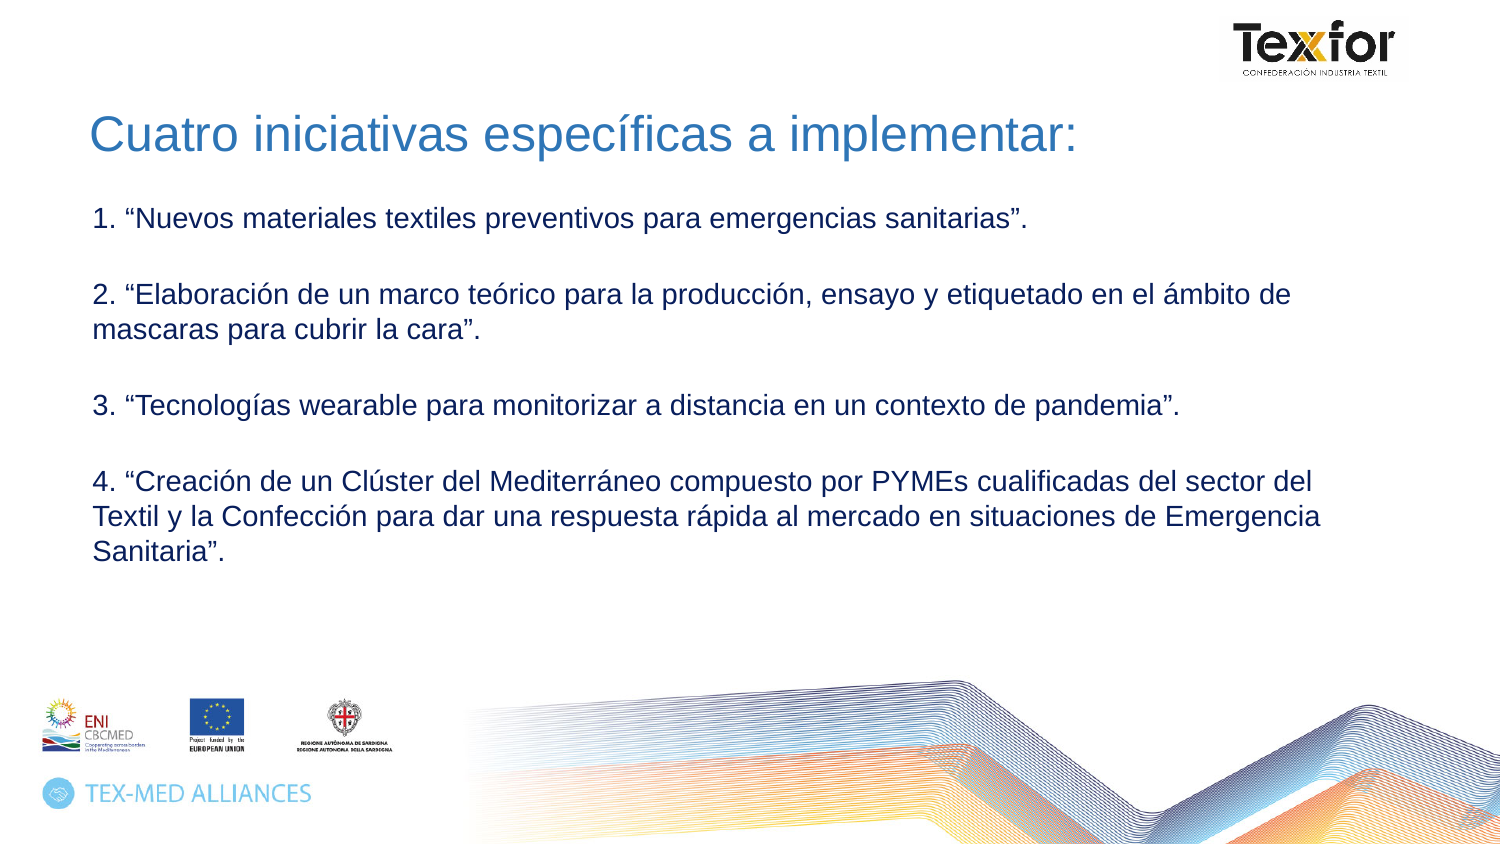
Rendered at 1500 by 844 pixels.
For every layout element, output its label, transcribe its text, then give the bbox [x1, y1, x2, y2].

text_box Cuatro iniciativas específicas a implementar: [83, 95, 1316, 167]
text_box 1. “Nuevos materiales textiles preventivos para emergencias sanitarias”. 2. “Elaboración de un marco teórico para la producción, ensayo y etiquetado en el ámbito de mascaras para cubrir la cara”. 3. “Tecnologías wearable para monitorizar a distancia en un contexto de pandemia”. 4. “Creación de un Clúster del Mediterráneo compuesto por PYMEs cualificadas del sector del Textil y la Confección para dar una respuesta rápida al mercado en situaciones de Emergencia Sanitaria”. [84, 191, 1359, 575]
picture [0, 0, 1500, 844]
